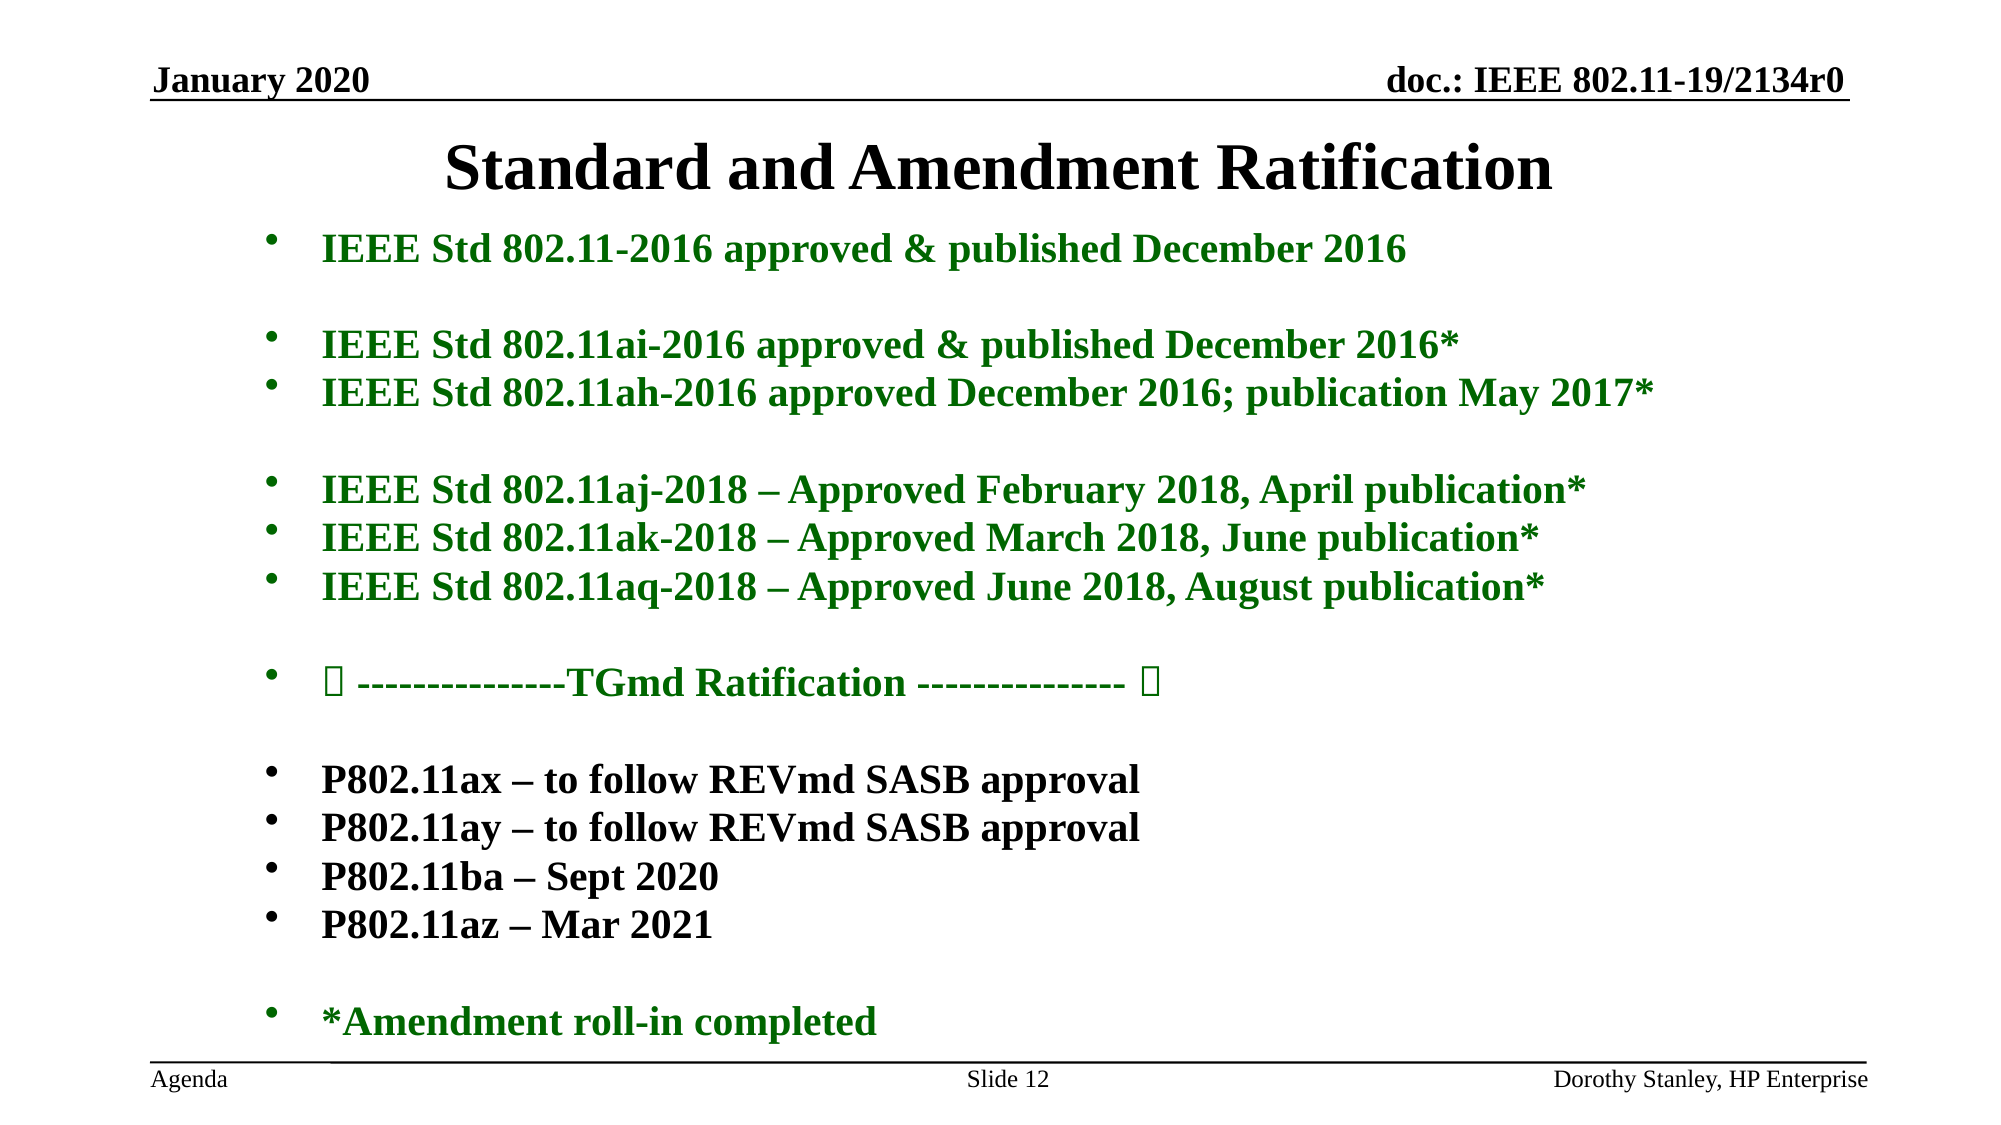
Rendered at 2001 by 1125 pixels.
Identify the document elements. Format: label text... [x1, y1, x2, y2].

footer Dorothy Stanley, HP Enterprise [1549, 1062, 1869, 1093]
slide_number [152, 54, 567, 100]
slide_number Slide 12 [966, 1078, 1051, 1093]
list IEEE Std 802.11-2016 approved & published December 2016 IEEE Std 802.11ai-2016 approved & published December 2016* IEEE Std 802.11ah-2016 approved December 2016; publication May 2017* IEEE Std 802.11aj-2018 – Approved February 2018, April publication* IEEE Std 802.11ak-2018 – Approved March 2018, June publication* IEEE Std 802.11aq-2018 – Approved June 2018, August publication*  ---------------TGmd Ratification ---------------  P802.11ax – to follow REVmd SASB approval P802.11ay – to follow REVmd SASB approval P802.11ba – Sept 2020 P802.11az – Mar 2021 *Amendment roll-in completed [249, 222, 1800, 1078]
title Standard and Amendment Ratification [362, 75, 1638, 222]
